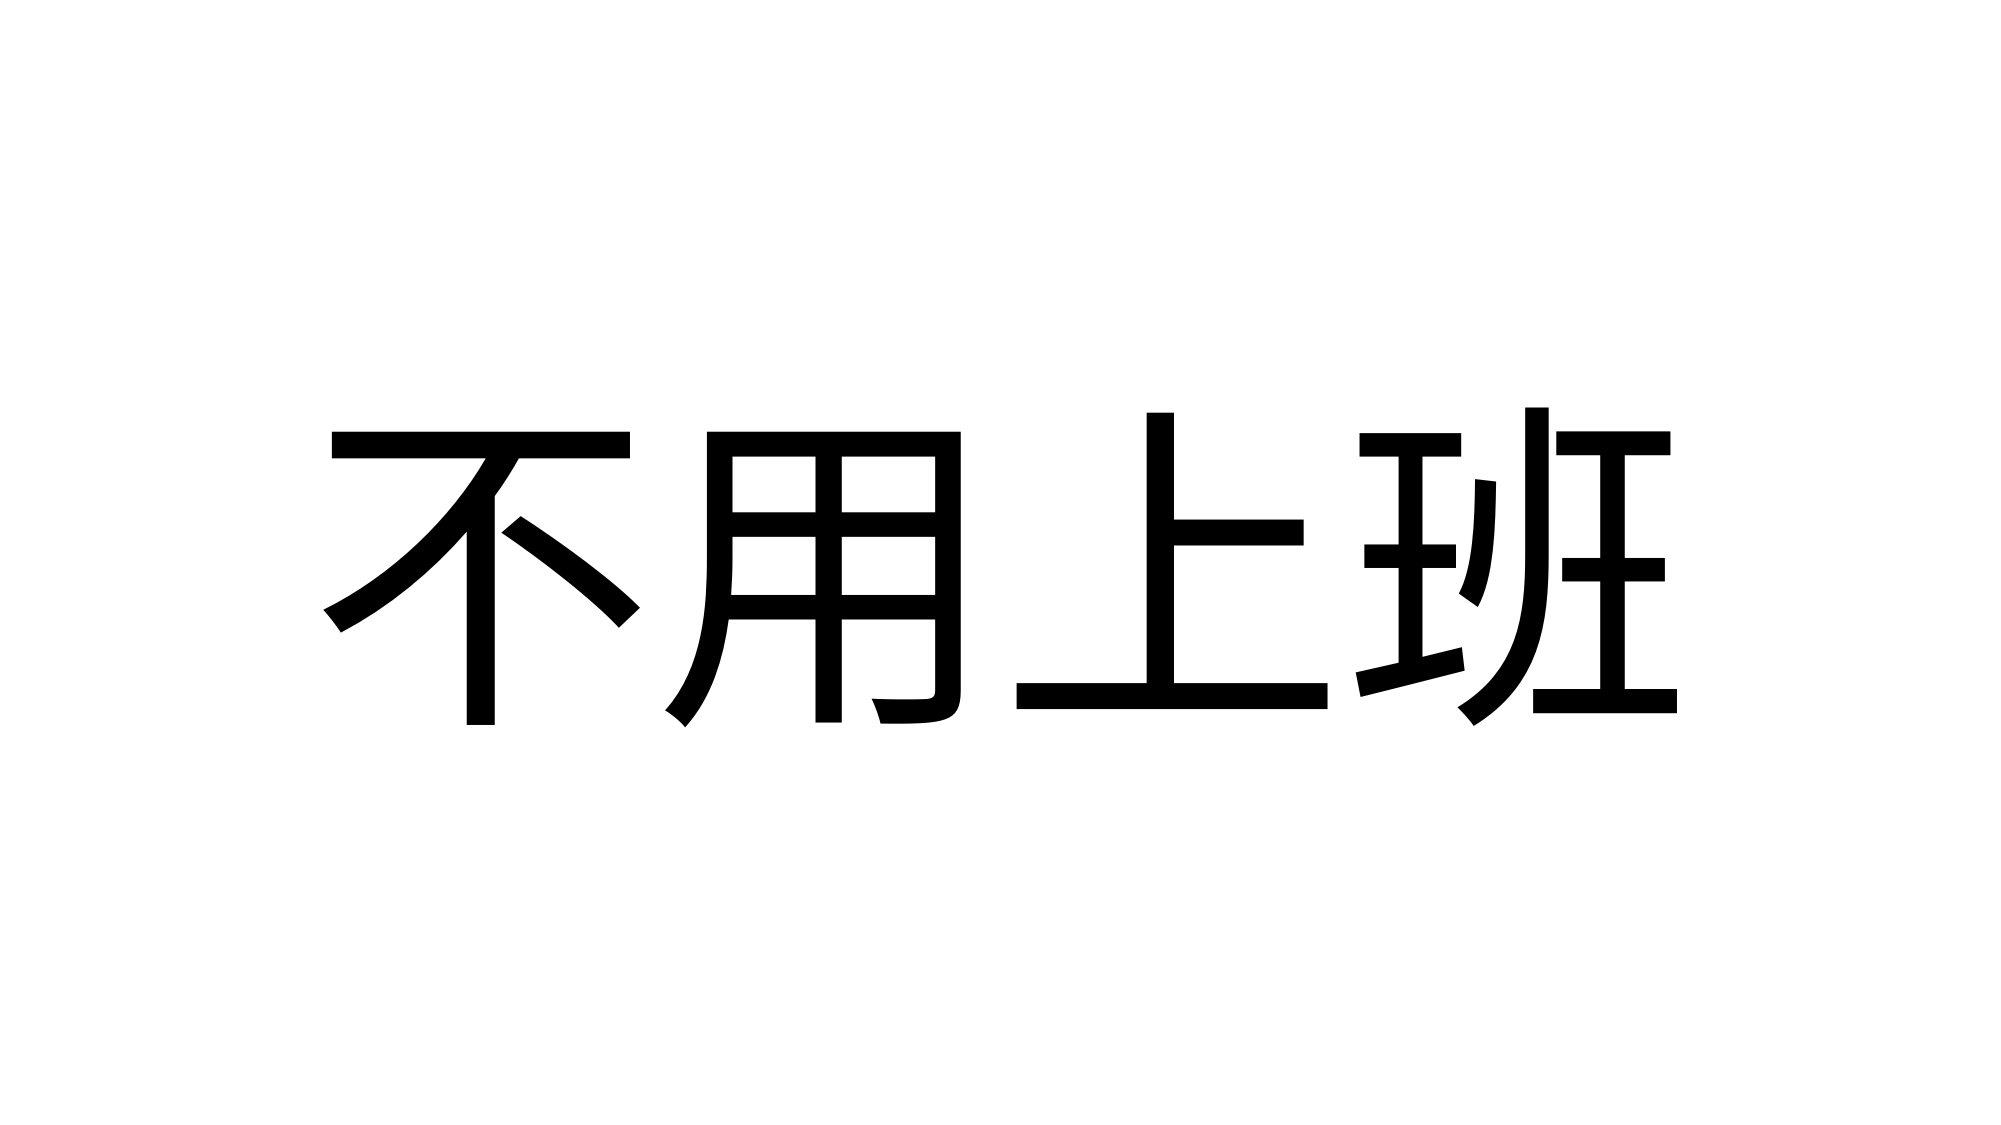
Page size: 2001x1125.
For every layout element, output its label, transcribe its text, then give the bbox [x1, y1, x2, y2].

text_box 不用上班 [293, 345, 1707, 776]
